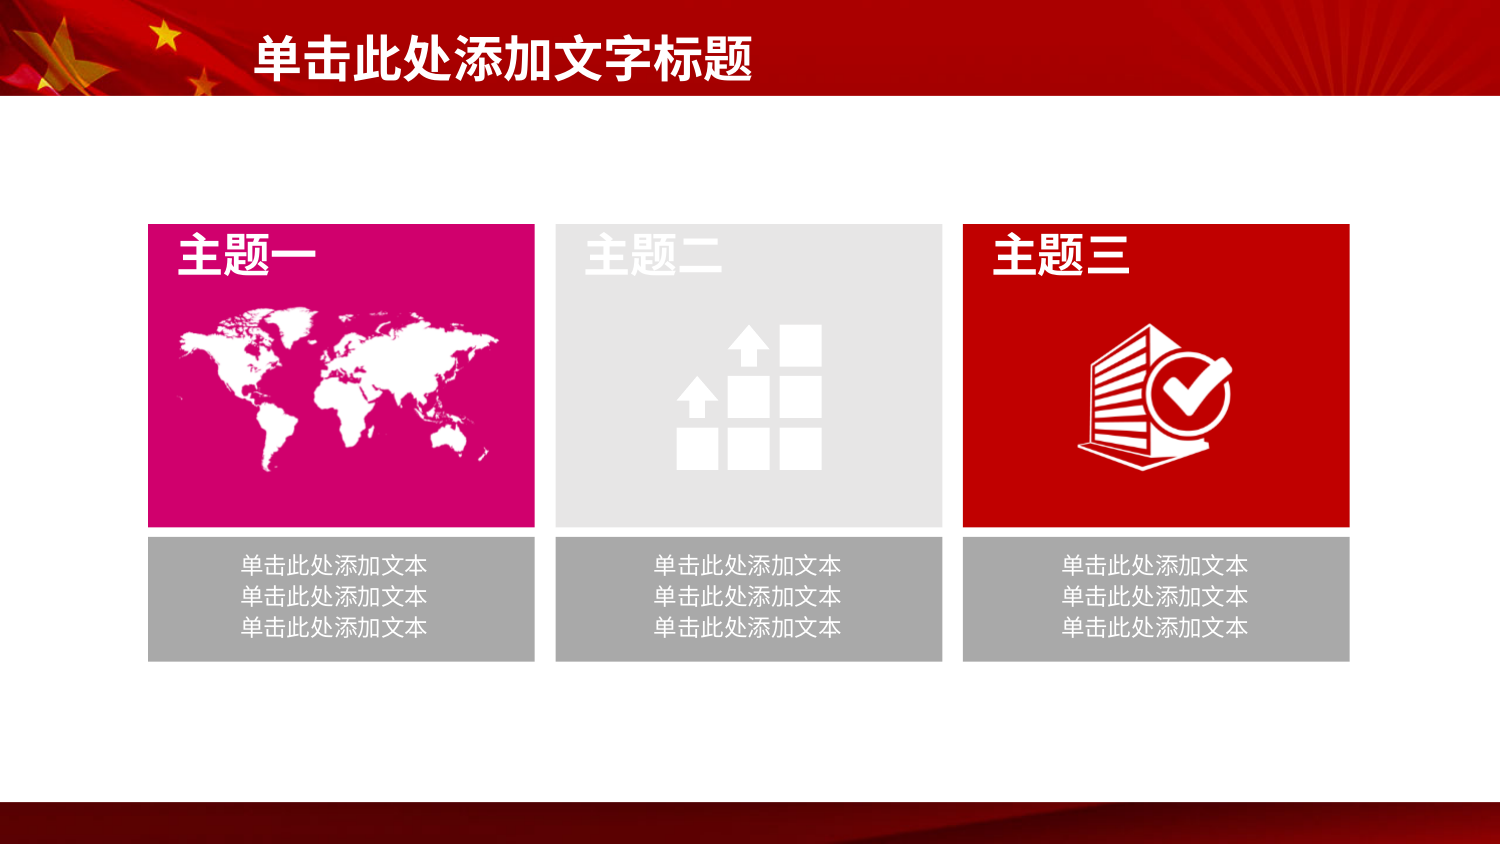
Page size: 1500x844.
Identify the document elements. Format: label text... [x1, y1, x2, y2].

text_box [555, 224, 943, 528]
text_box 单击此处添加文字标题 [238, 20, 768, 95]
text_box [962, 224, 1350, 528]
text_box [954, 536, 1350, 689]
picture [0, 0, 1500, 95]
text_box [547, 536, 943, 689]
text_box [148, 224, 535, 565]
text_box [113, 536, 540, 689]
picture [0, 803, 1500, 844]
